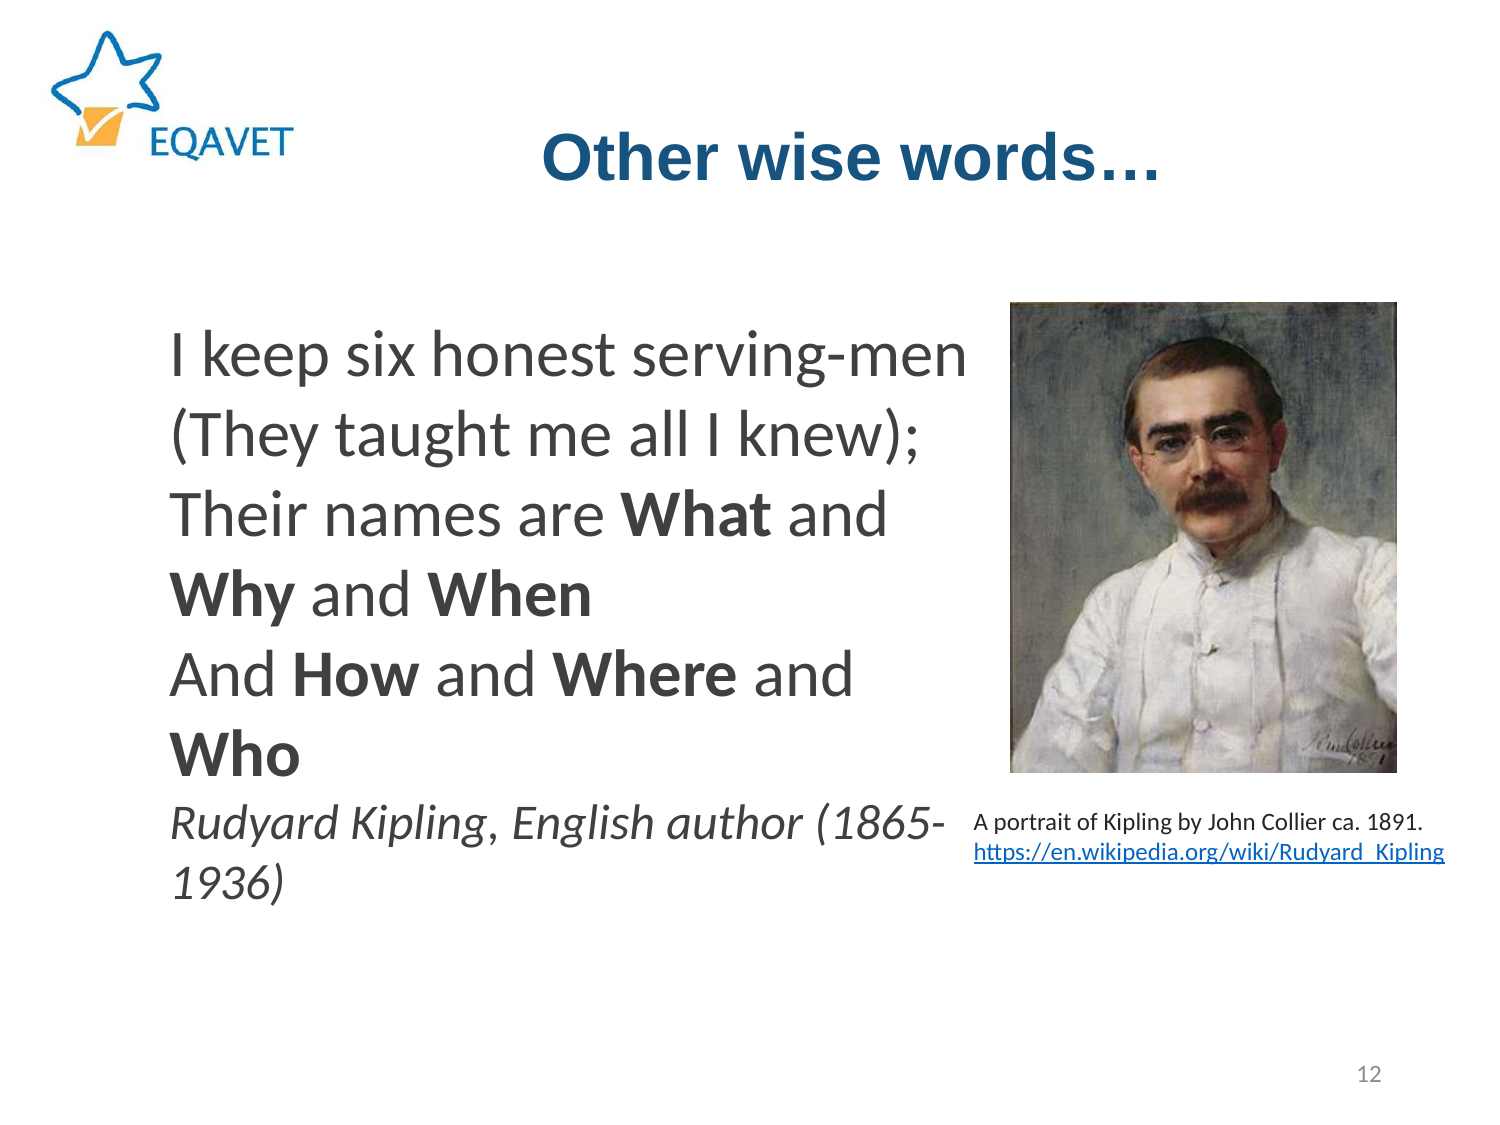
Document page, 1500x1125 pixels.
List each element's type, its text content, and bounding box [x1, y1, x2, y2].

picture [43, 23, 317, 171]
title Other wise words… [206, 50, 1500, 268]
text_box I keep six honest serving-men (They taught me all I knew); Their names are What and Why and When And How and Where and Who Rudyard Kipling, English author (1865-1936) [154, 302, 1011, 918]
text_box A portrait of Kipling by John Collier ca. 1891. https://en.wikipedia.org/wiki/Rudyard_Kipling [1011, 798, 1467, 918]
slide_number 12 [1059, 1042, 1397, 1103]
picture [1010, 302, 1397, 773]
